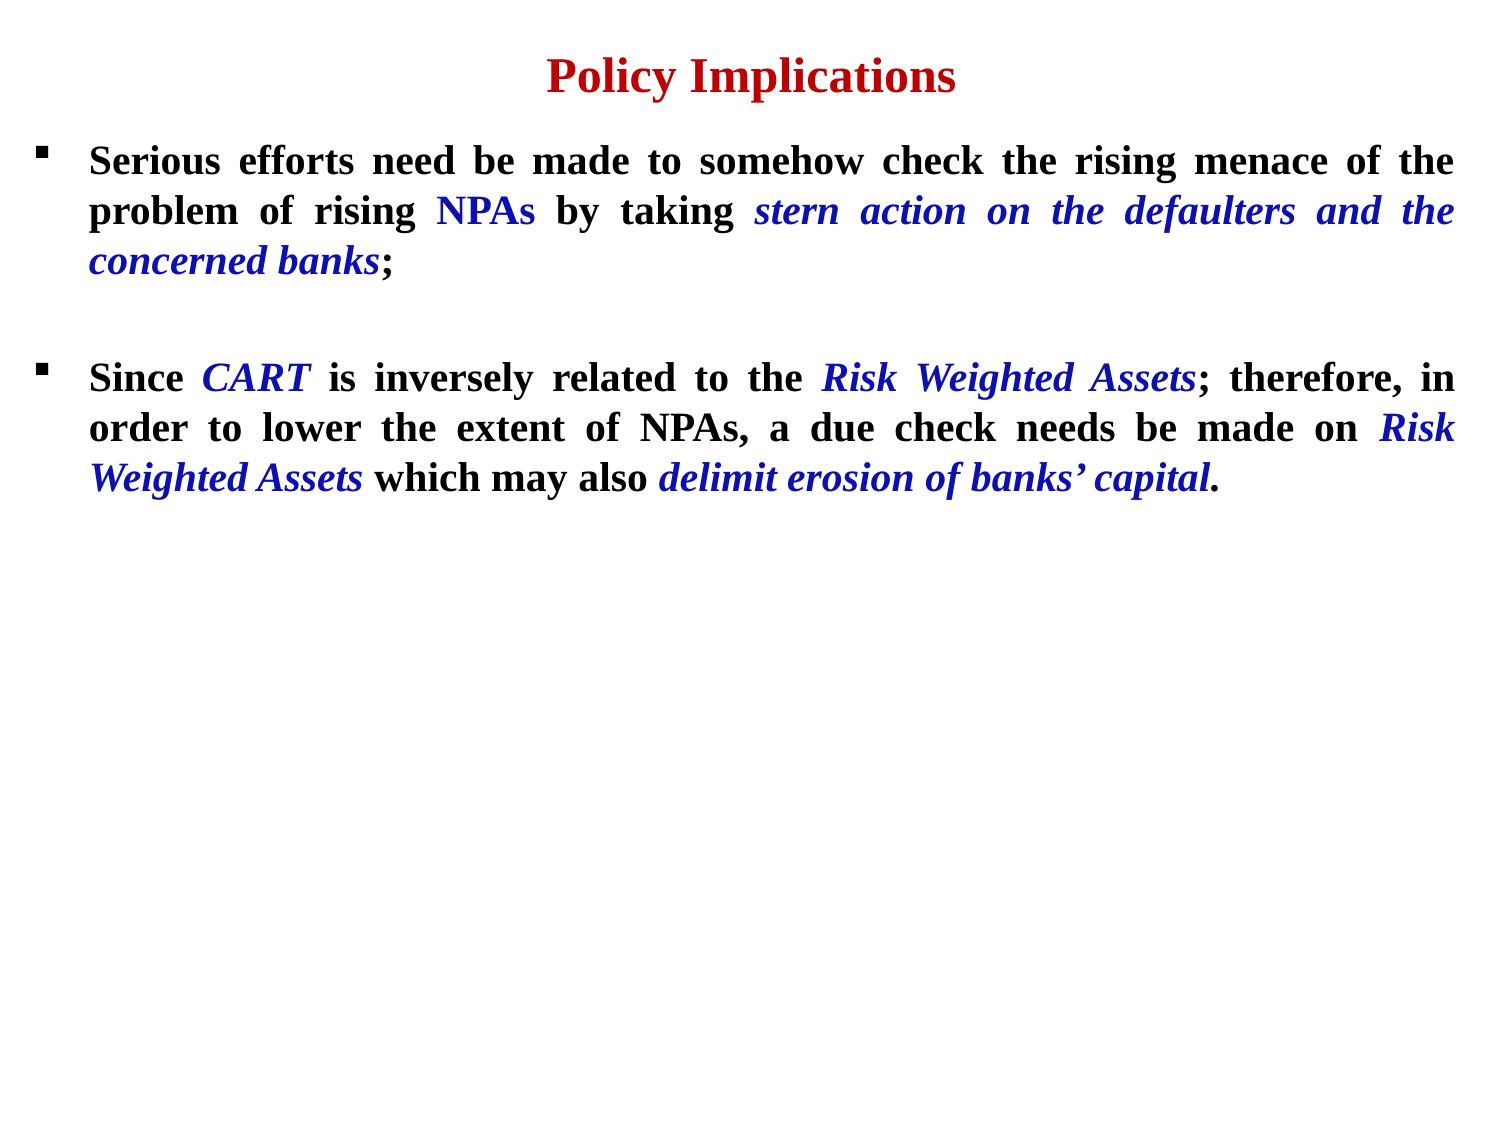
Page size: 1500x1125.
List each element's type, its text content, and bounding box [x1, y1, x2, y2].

title Policy Implications [76, 30, 1427, 114]
list Serious efforts need be made to somehow check the rising menace of the problem of rising NPAs by taking stern action on the defaulters and the concerned banks; Since CART is inversely related to the Risk Weighted Assets; therefore, in order to lower the extent of NPAs, a due check needs be made on Risk Weighted Assets which may also delimit erosion of banks’ capital. [17, 125, 1471, 1125]
